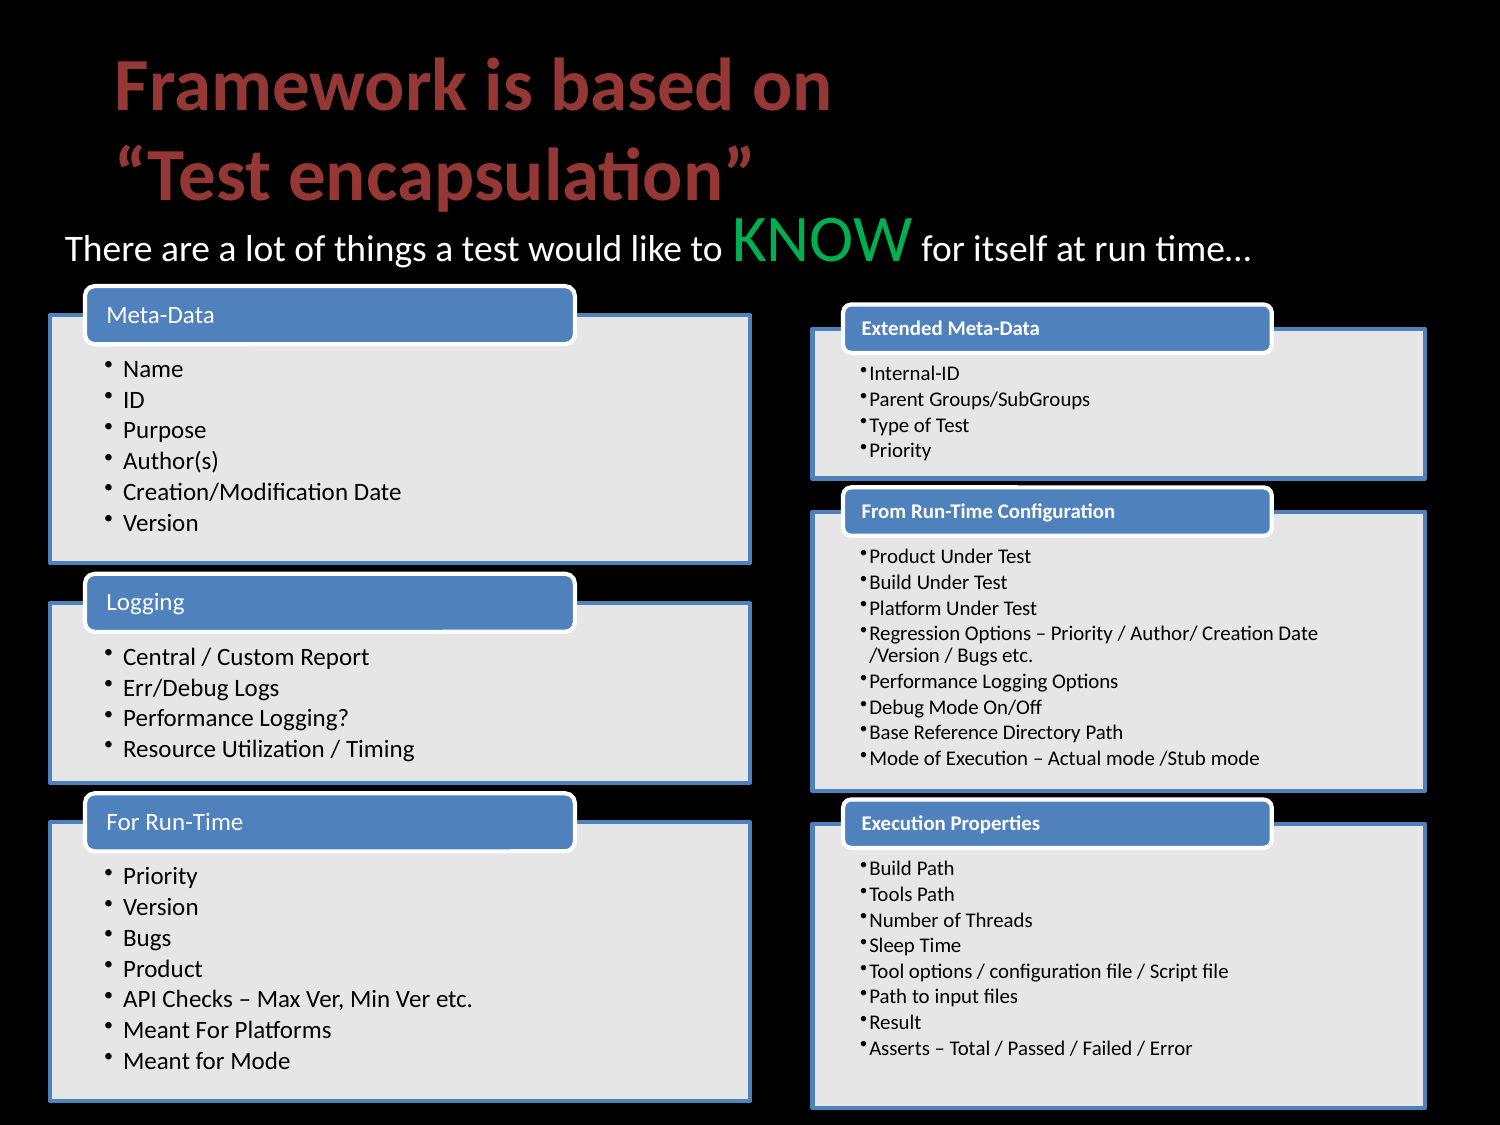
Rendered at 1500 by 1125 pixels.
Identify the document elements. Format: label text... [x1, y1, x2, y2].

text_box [812, 287, 1426, 1125]
text_box Framework is based on “Test encapsulation” [99, 24, 1425, 187]
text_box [49, 262, 751, 1125]
text_box There are a lot of things a test would like to KNOW for itself at run time… [50, 187, 1438, 283]
